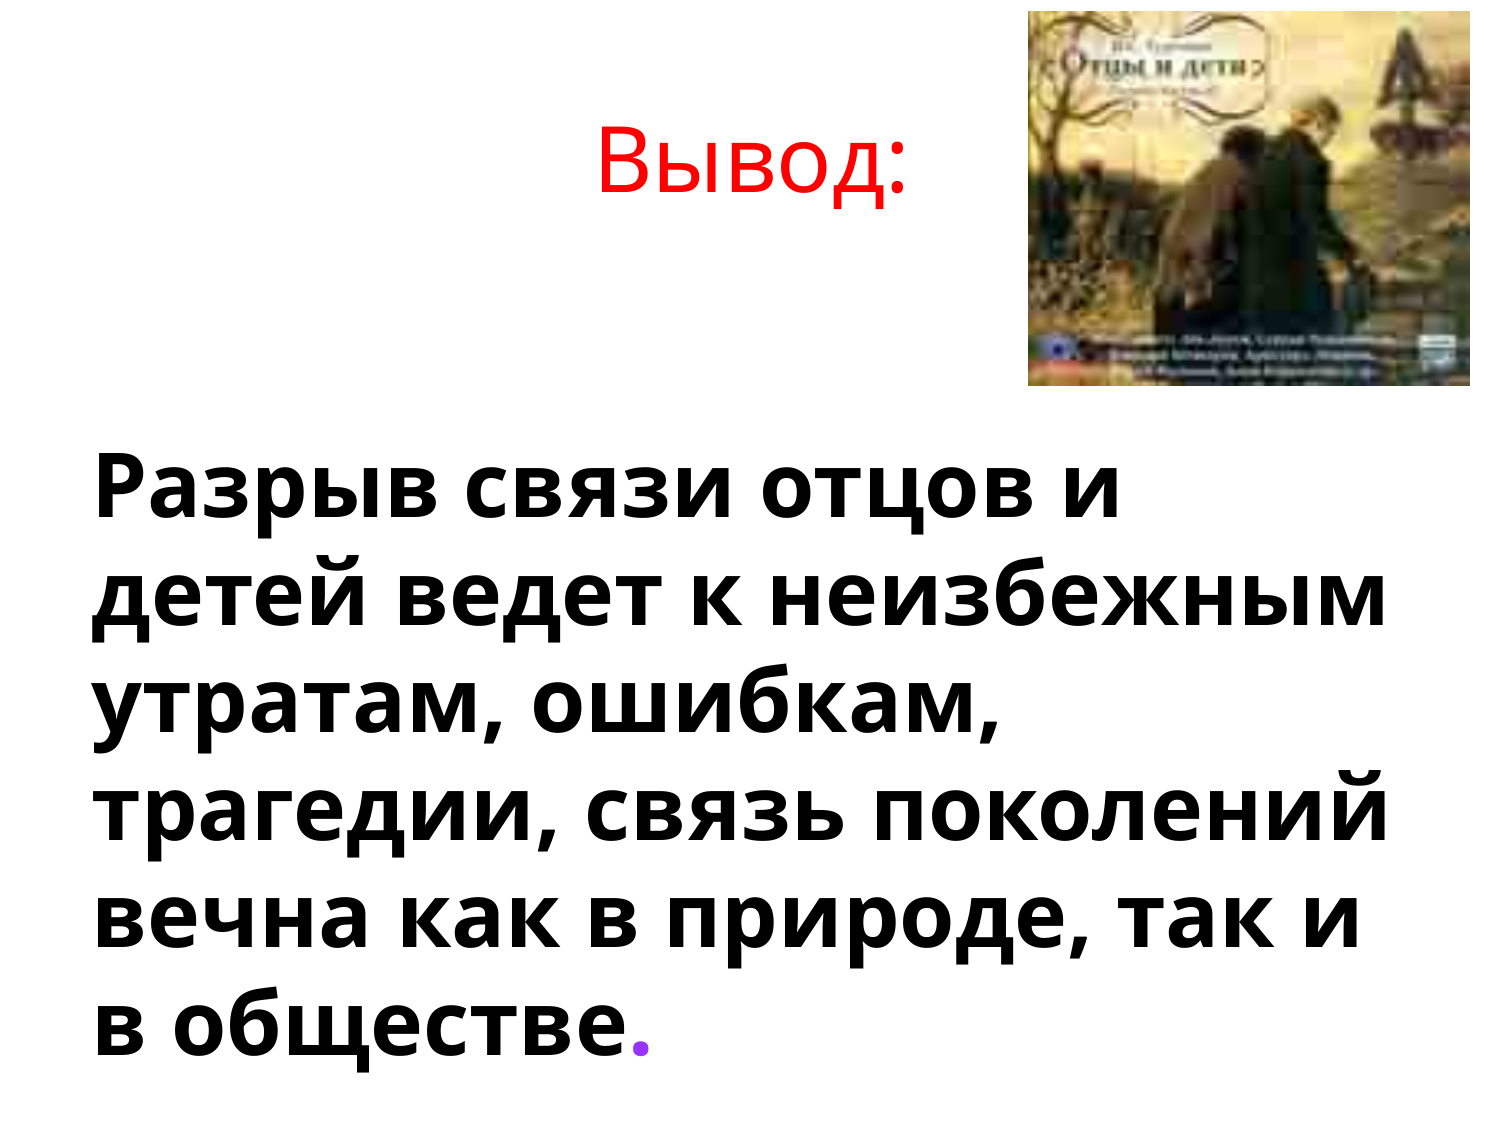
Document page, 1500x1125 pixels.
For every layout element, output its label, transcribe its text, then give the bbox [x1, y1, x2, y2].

title Вывод: [76, 42, 1023, 270]
list Разрыв связи отцов и детей ведет к неизбежным утратам, ошибкам, трагедии, связь поколений вечна как в природе, так и в обществе. [76, 420, 1427, 1125]
picture [1028, 11, 1471, 386]
